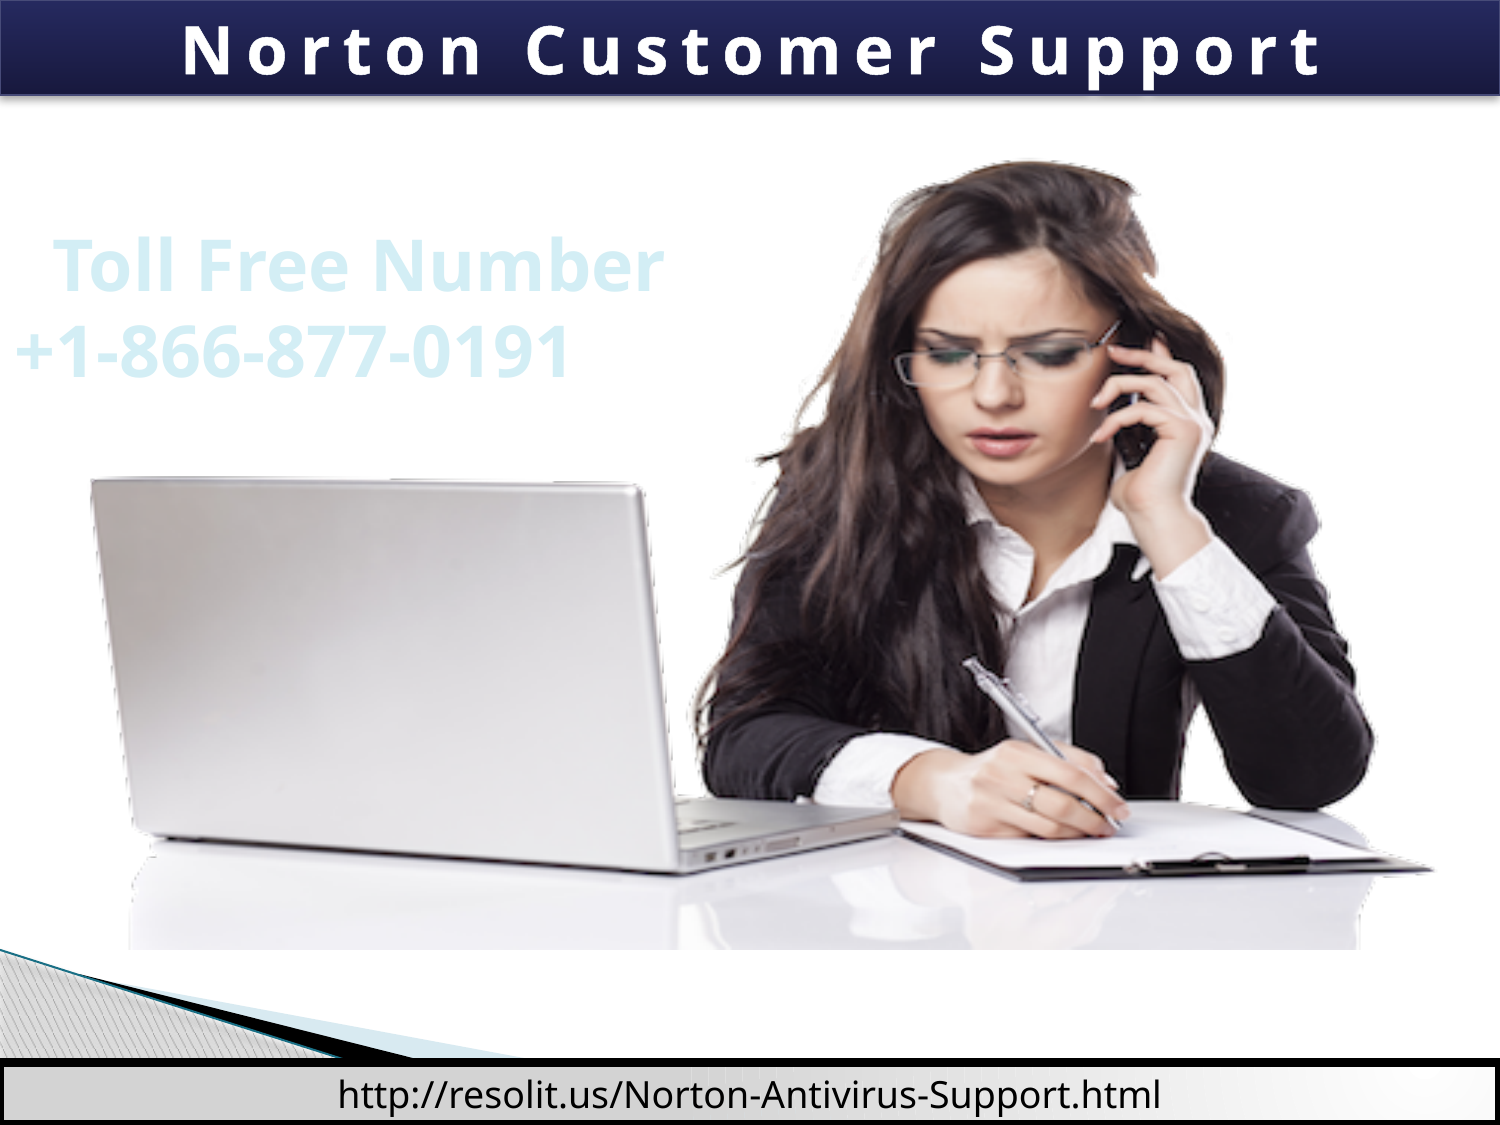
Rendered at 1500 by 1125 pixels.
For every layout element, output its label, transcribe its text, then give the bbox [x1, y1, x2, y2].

text_box http://resolit.us/Norton-Antivirus-Support.html [0, 1058, 1500, 1125]
picture [0, 112, 1500, 951]
text_box Norton Customer Support [0, 0, 1500, 96]
